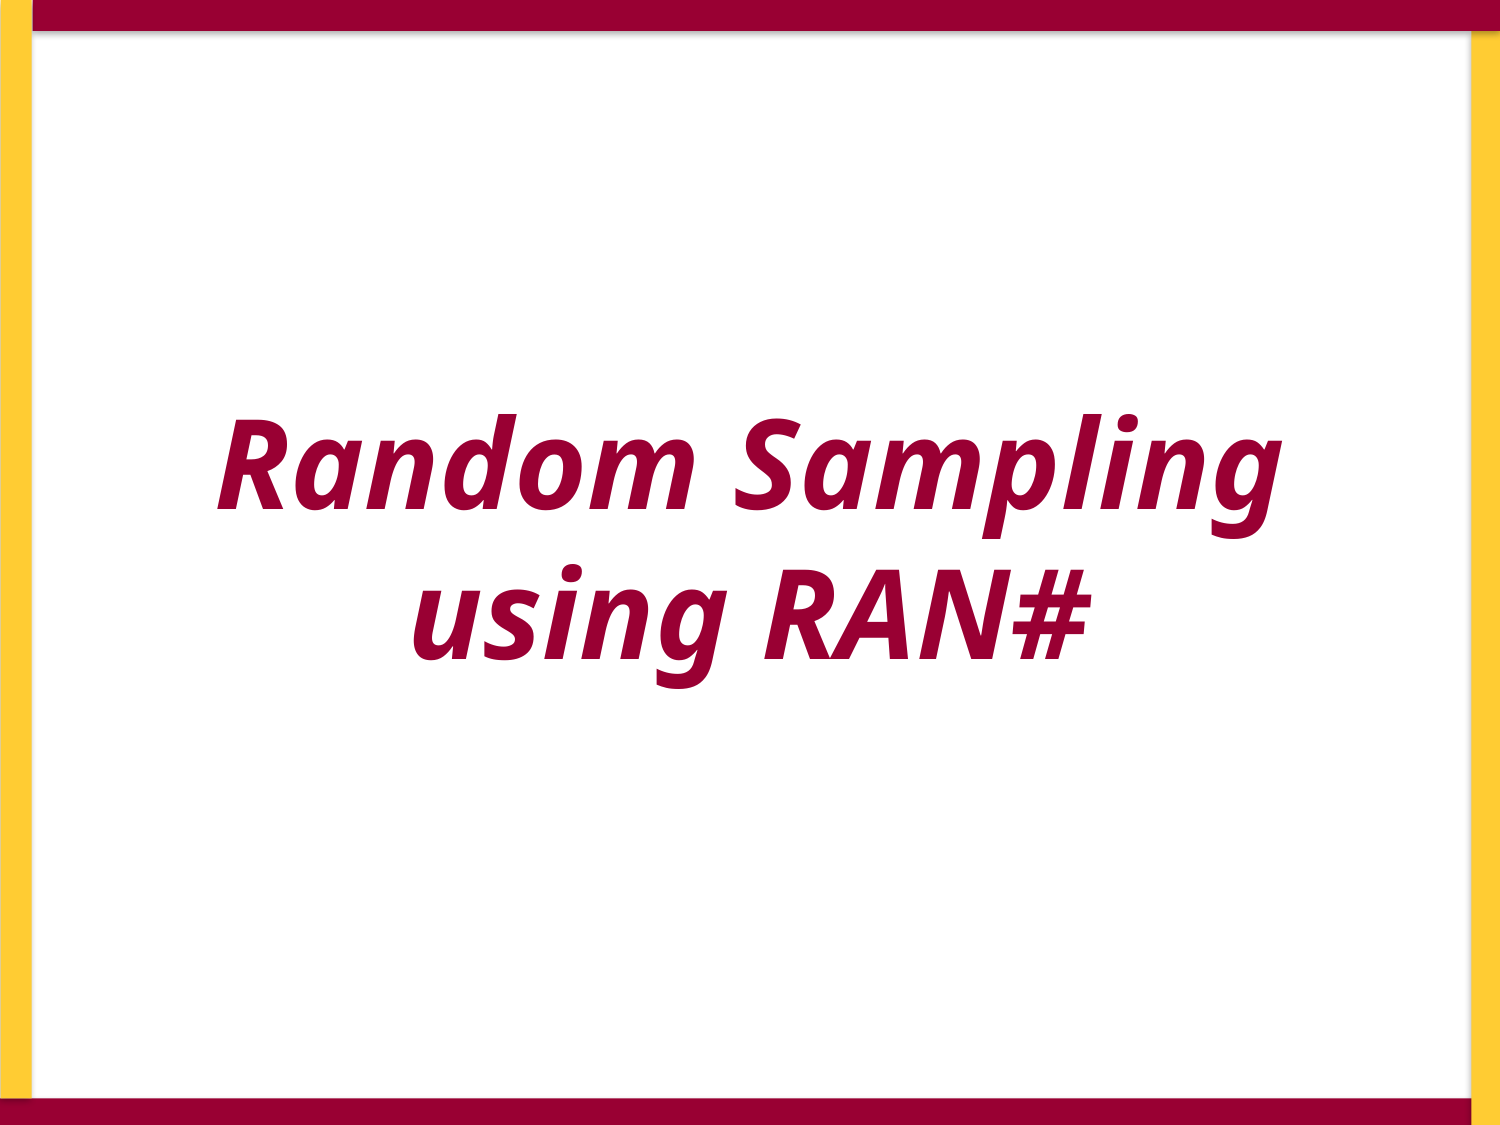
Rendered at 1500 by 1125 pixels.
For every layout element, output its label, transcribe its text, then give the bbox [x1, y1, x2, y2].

title Random Sampling using RAN# [75, 269, 1425, 799]
